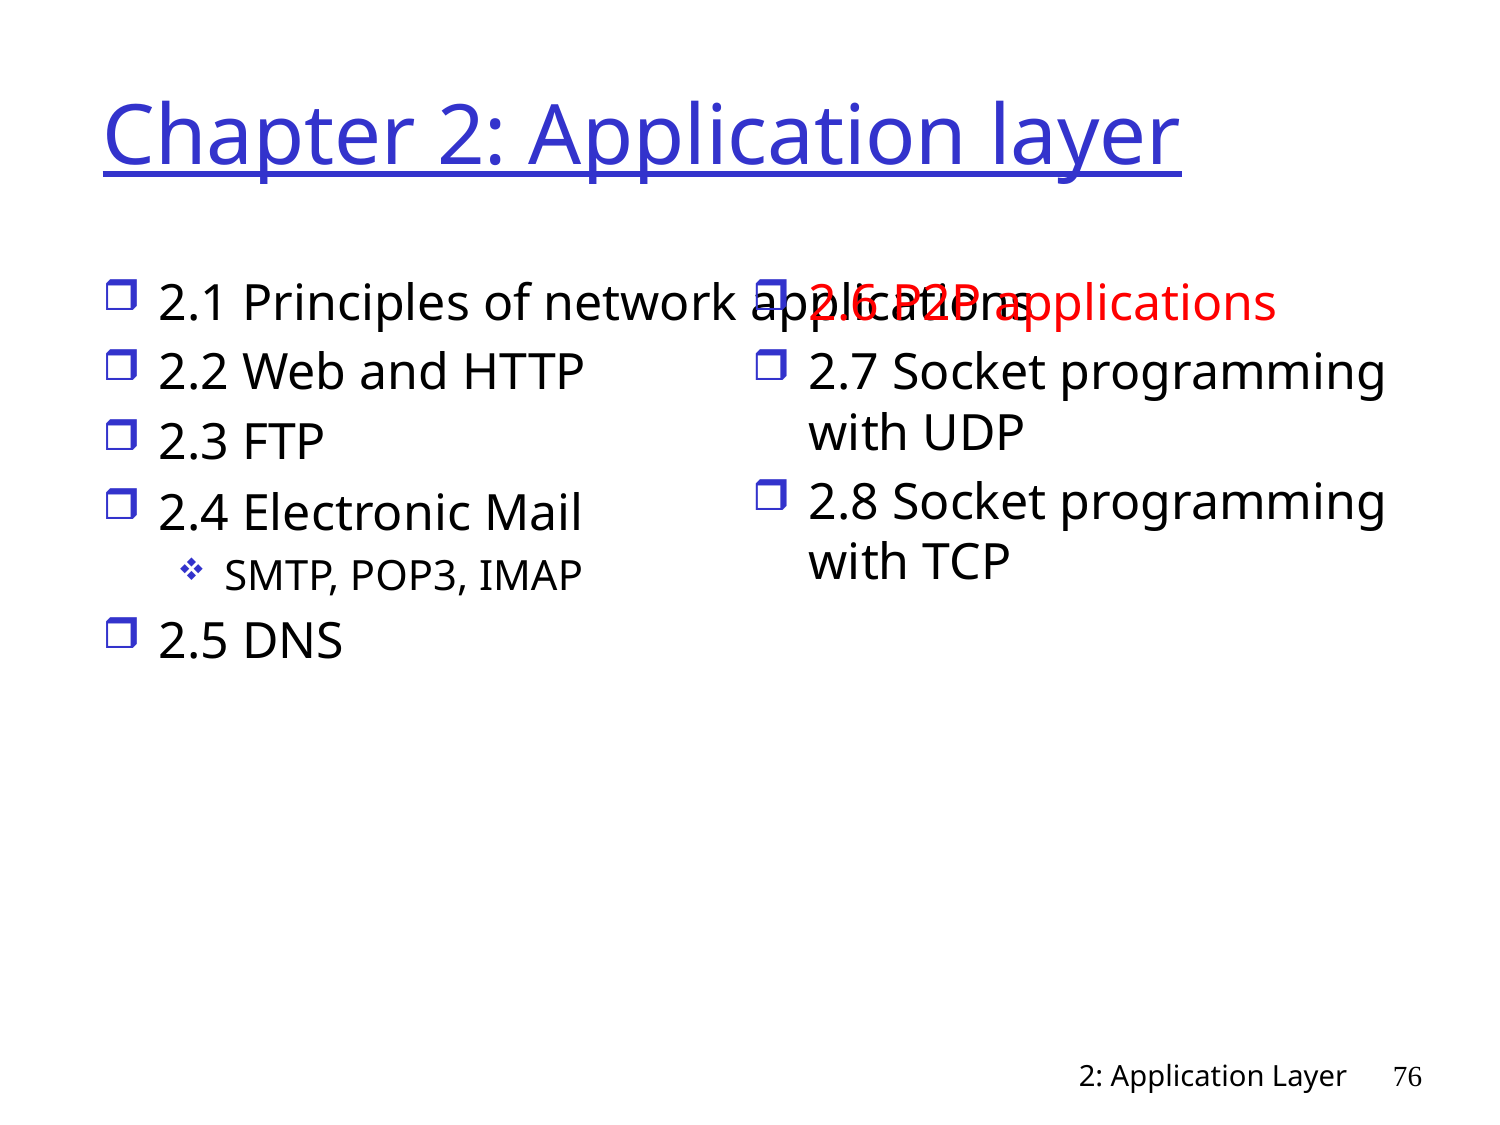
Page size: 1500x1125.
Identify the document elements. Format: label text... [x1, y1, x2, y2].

slide_number 76 [1362, 1049, 1438, 1125]
title Chapter 2: Application layer [87, 37, 1363, 226]
list 2.6 P2P applications 2.7 Socket programming with UDP 2.8 Socket programming with TCP [737, 262, 1403, 1026]
list 2.1 Principles of network applications 2.2 Web and HTTP 2.3 FTP 2.4 Electronic Mail SMTP, POP3, IMAP 2.5 DNS [87, 262, 737, 1026]
footer 2: Application Layer [887, 1049, 1362, 1125]
